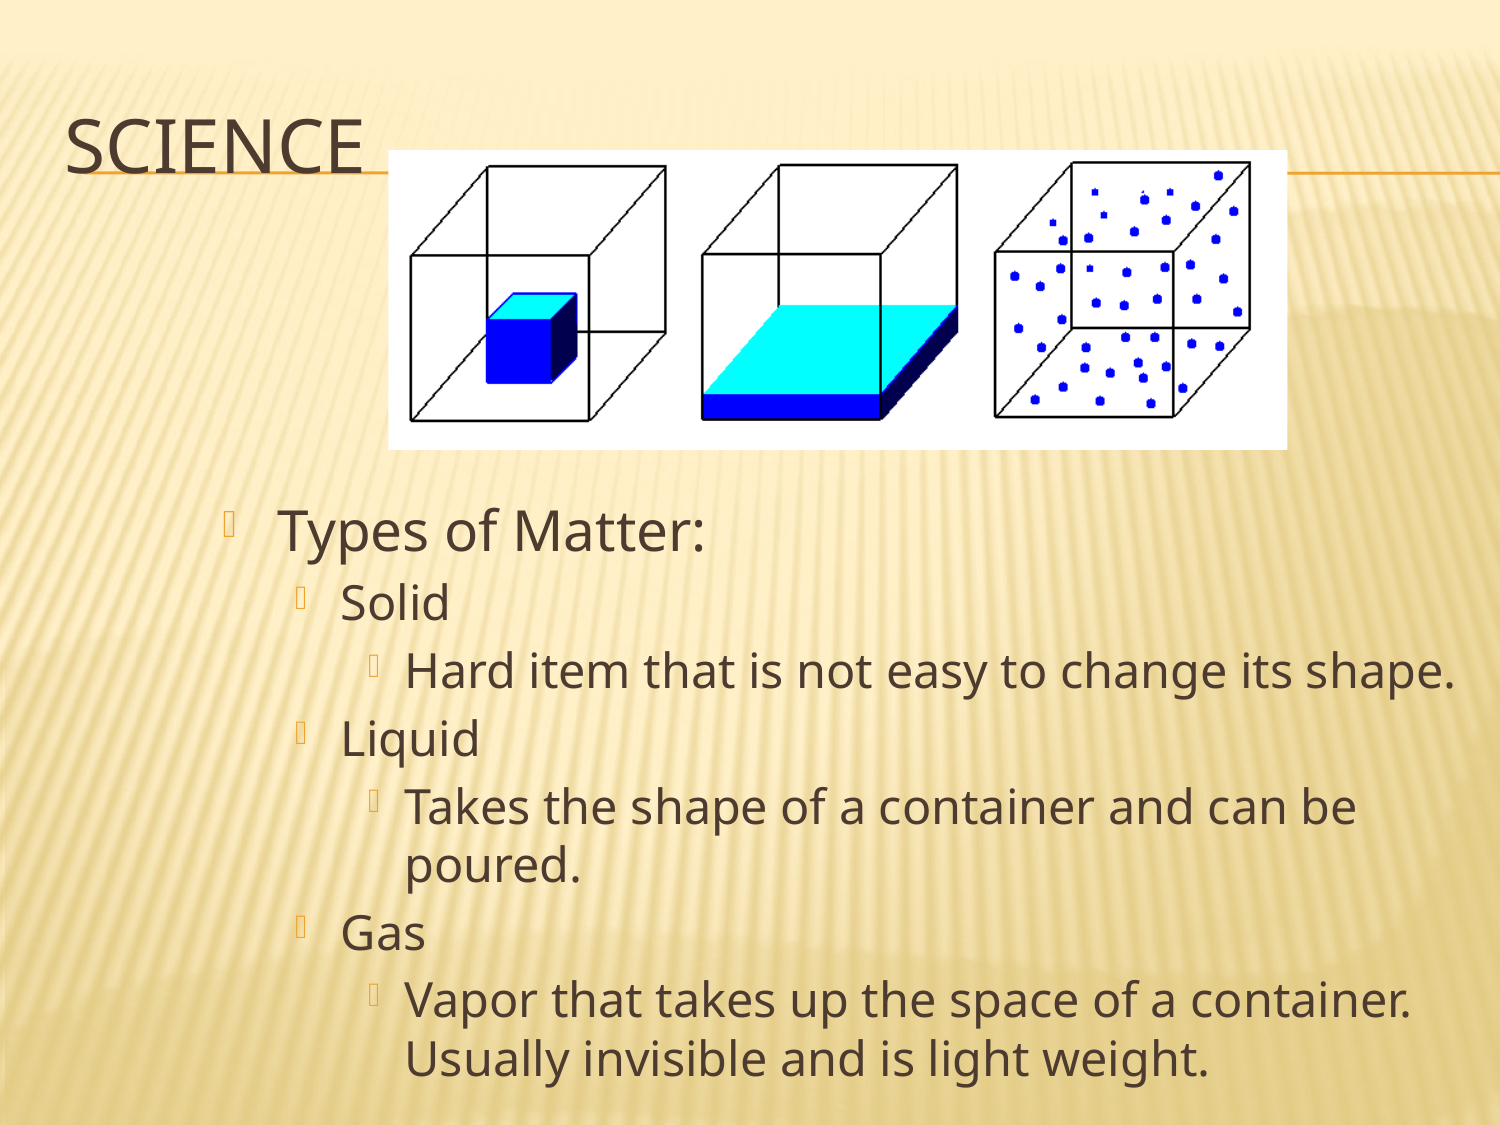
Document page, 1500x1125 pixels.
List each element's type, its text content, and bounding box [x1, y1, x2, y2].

title Science [50, 75, 1475, 213]
list Types of Matter: Solid Hard item that is not easy to change its shape. Liquid Takes the shape of a container and can be poured. Gas Vapor that takes up the space of a container. Usually invisible and is light weight. [207, 487, 1483, 1113]
picture [387, 149, 1288, 451]
